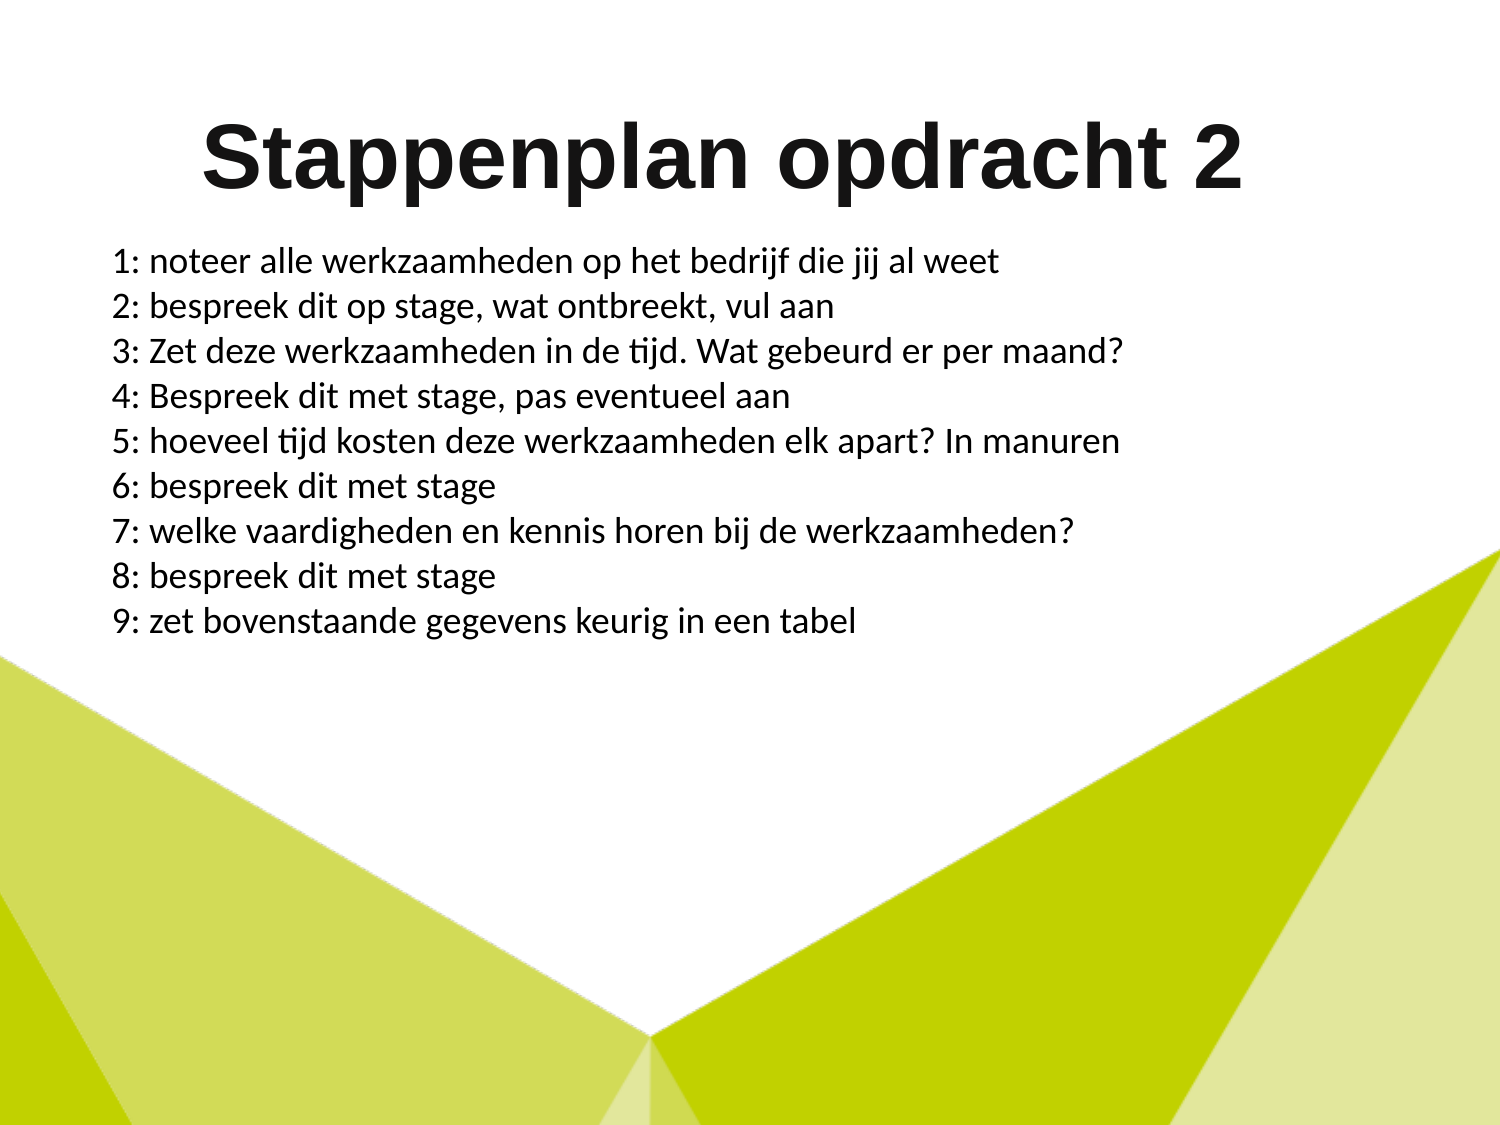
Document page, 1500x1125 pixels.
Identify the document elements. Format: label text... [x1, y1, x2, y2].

text_box 1: noteer alle werkzaamheden op het bedrijf die jij al weet 2: bespreek dit op stage, wat ontbreekt, vul aan 3: Zet deze werkzaamheden in de tijd. Wat gebeurd er per maand? 4: Bespreek dit met stage, pas eventueel aan 5: hoeveel tijd kosten deze werkzaamheden elk apart? In manuren 6: bespreek dit met stage 7: welke vaardigheden en kennis horen bij de werkzaamheden? 8: bespreek dit met stage 9: zet bovenstaande gegevens keurig in een tabel [96, 228, 1334, 474]
text_box Stappenplan opdracht 2 [57, 89, 1391, 215]
picture [0, 475, 1500, 1125]
